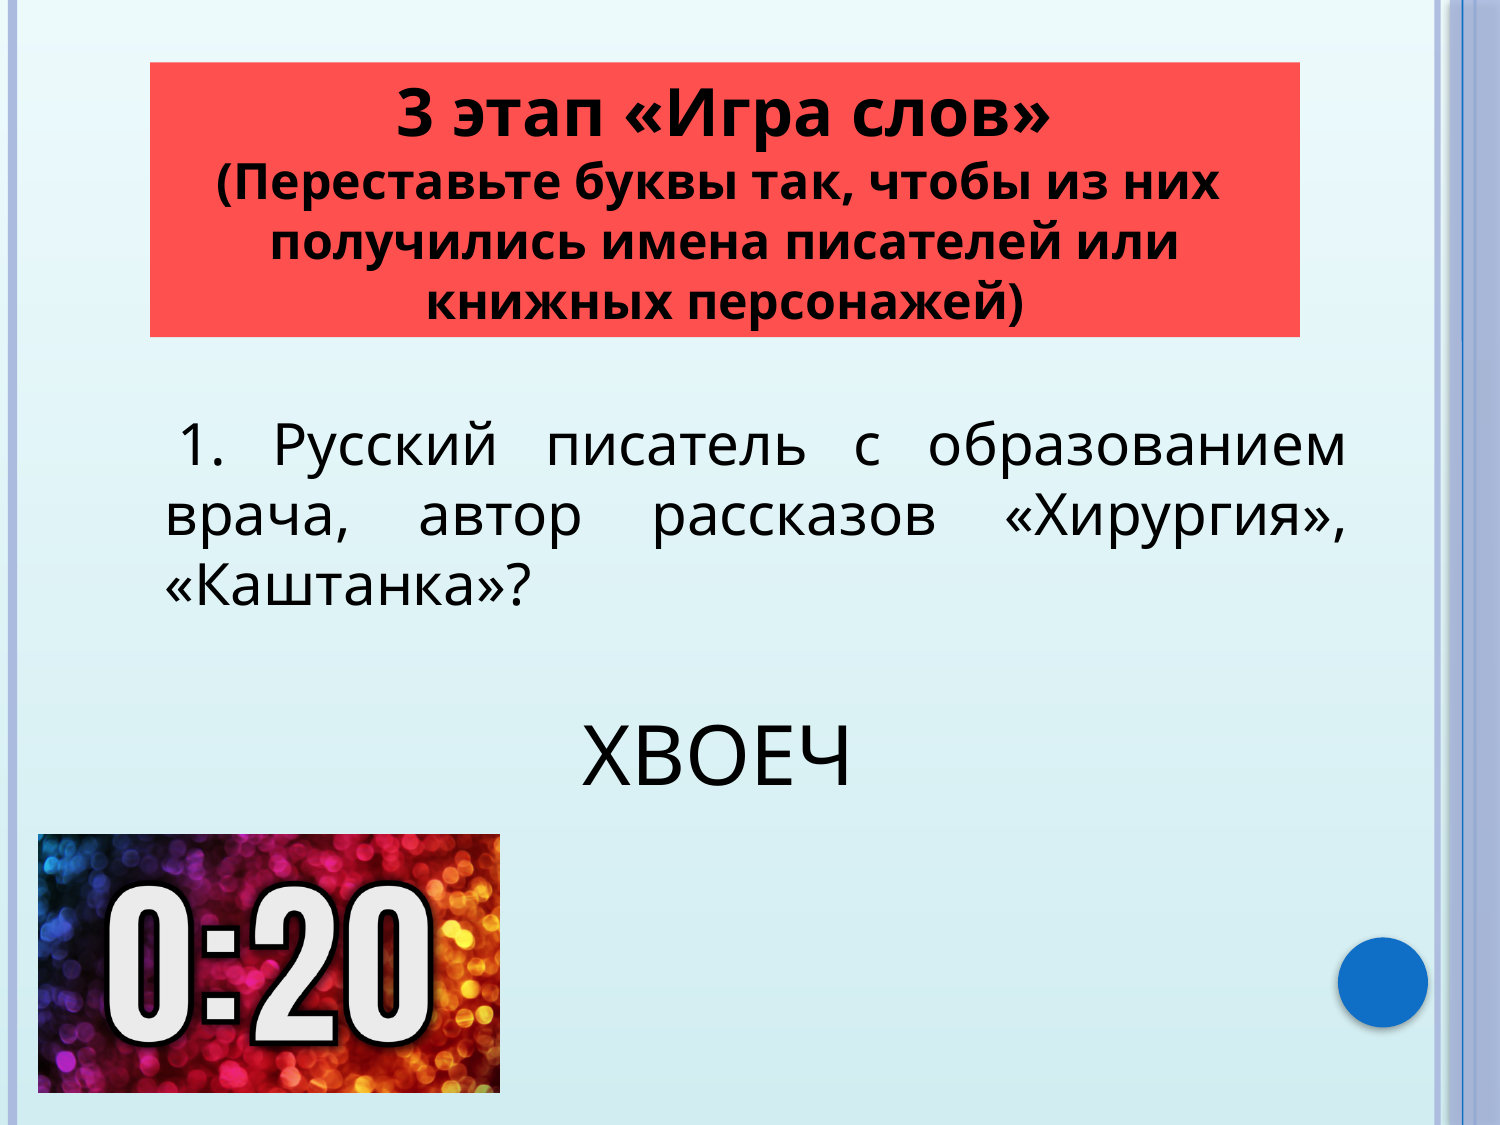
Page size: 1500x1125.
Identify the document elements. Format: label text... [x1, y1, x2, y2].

list 1. Русский писатель с образованием врача, автор рассказов «Хирургия», «Каштанка»? ХВОЕЧ [75, 399, 1363, 1062]
text_box 3 этап «Игра слов» (Переставьте буквы так, чтобы из них получились имена писателей или книжных персонажей) [150, 62, 1300, 338]
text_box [36, 833, 501, 1095]
